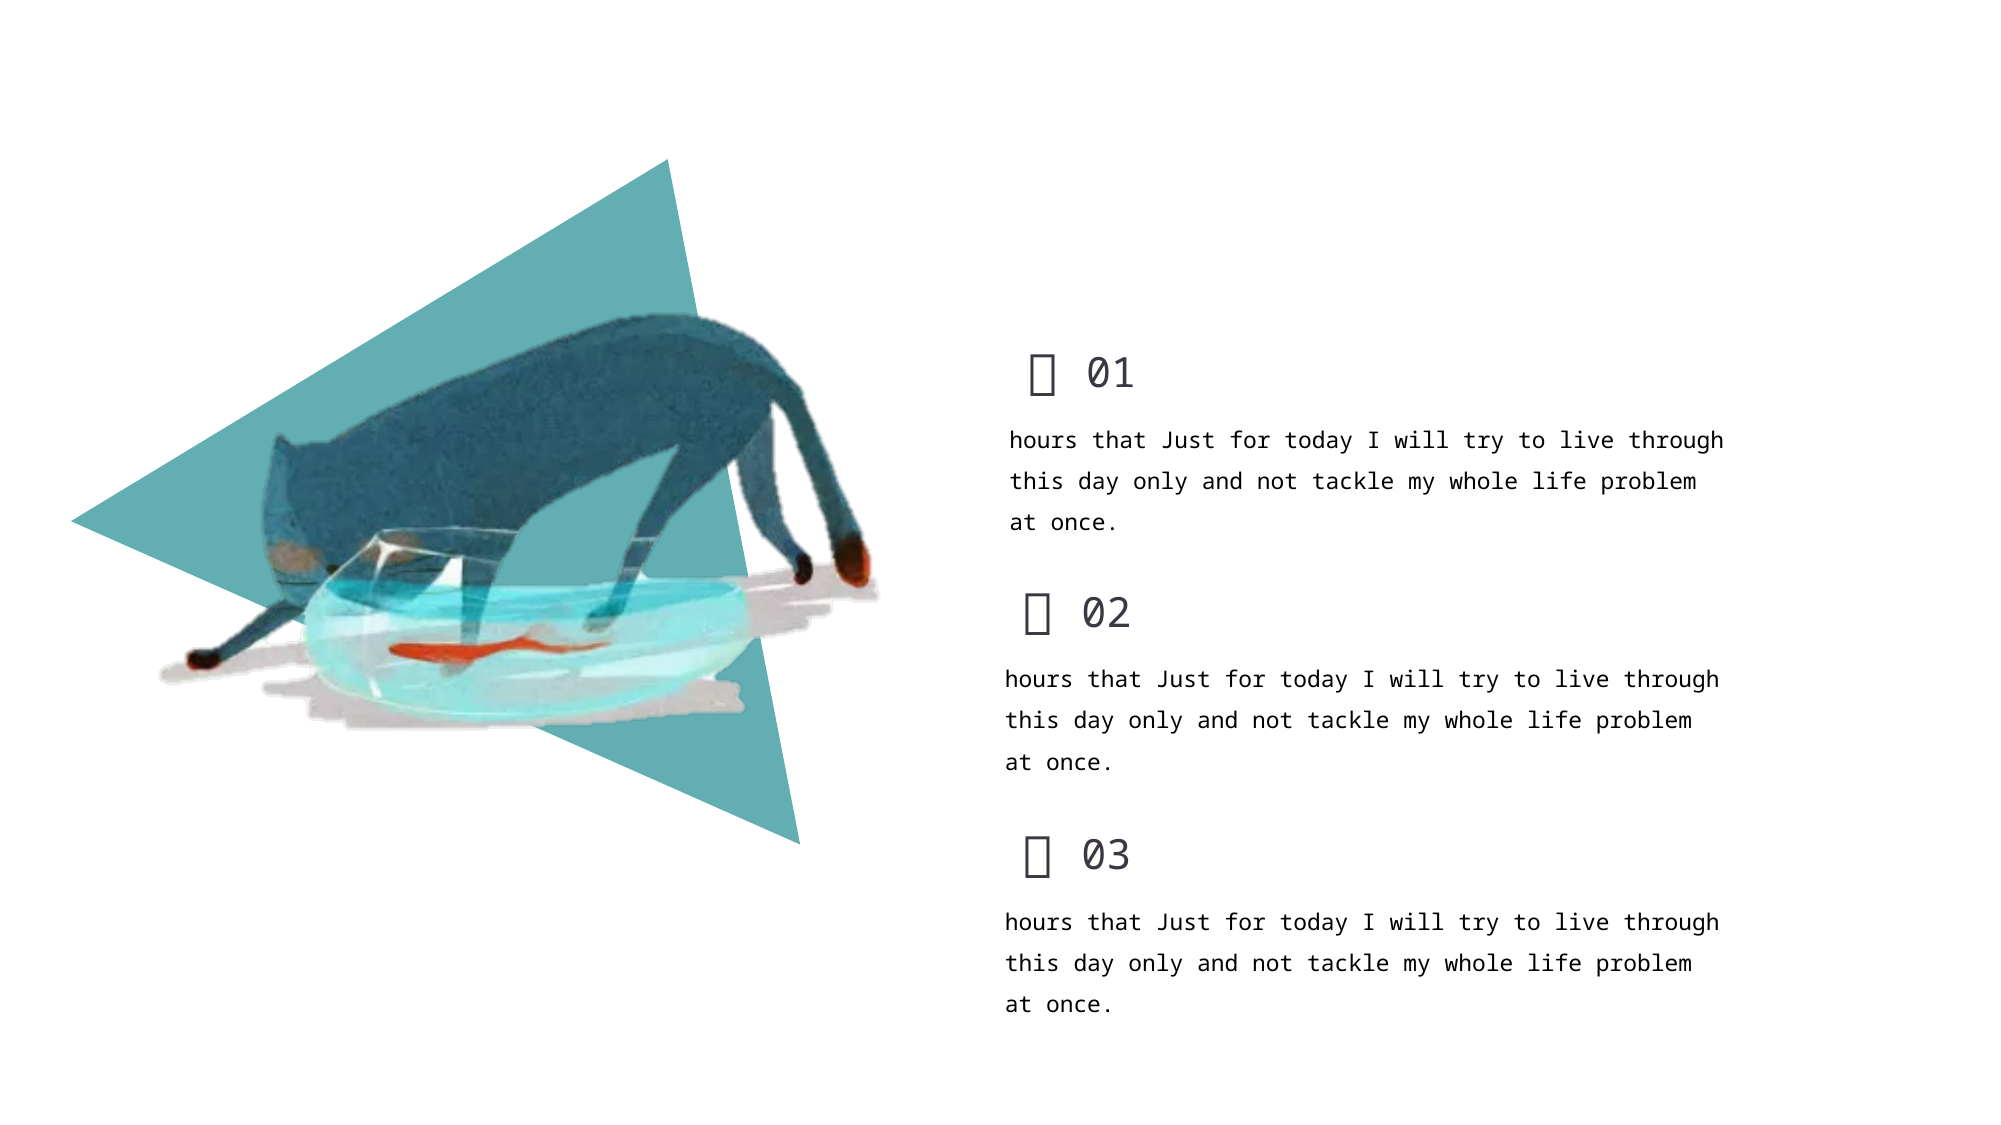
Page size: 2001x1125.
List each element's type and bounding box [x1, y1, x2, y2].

text_box [994, 330, 1743, 506]
picture [98, 171, 912, 847]
text_box [989, 812, 1743, 985]
text_box [70, 504, 98, 534]
text_box [648, 159, 670, 171]
text_box [989, 569, 1743, 743]
